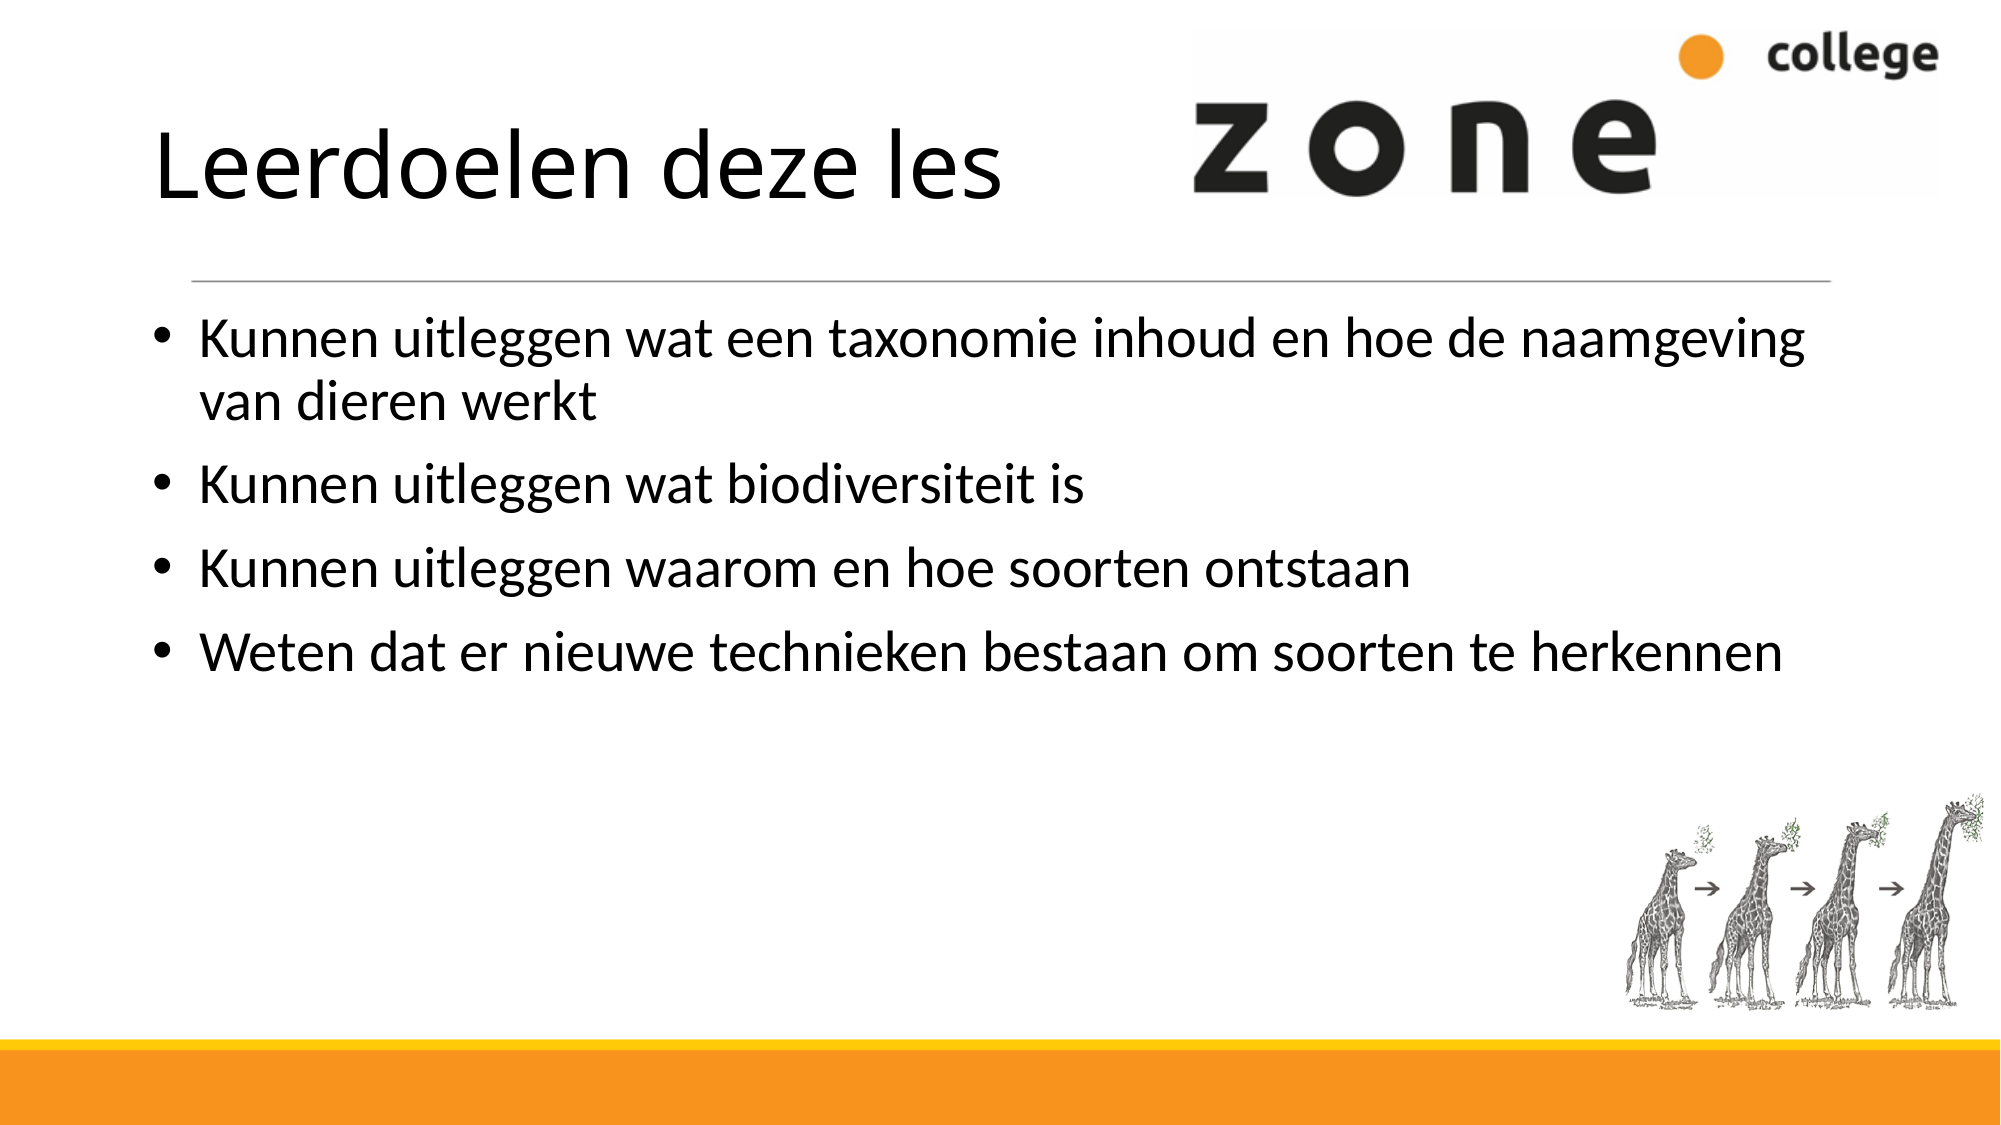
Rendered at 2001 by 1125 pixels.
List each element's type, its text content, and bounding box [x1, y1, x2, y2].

title Leerdoelen deze les [137, 59, 1863, 278]
list Kunnen uitleggen wat een taxonomie inhoud en hoe de naamgeving van dieren werkt Kunnen uitleggen wat biodiversiteit is Kunnen uitleggen waarom en hoe soorten ontstaan Weten dat er nieuwe technieken bestaan om soorten te herkennen [137, 299, 1863, 1014]
picture [0, 0, 2001, 1125]
